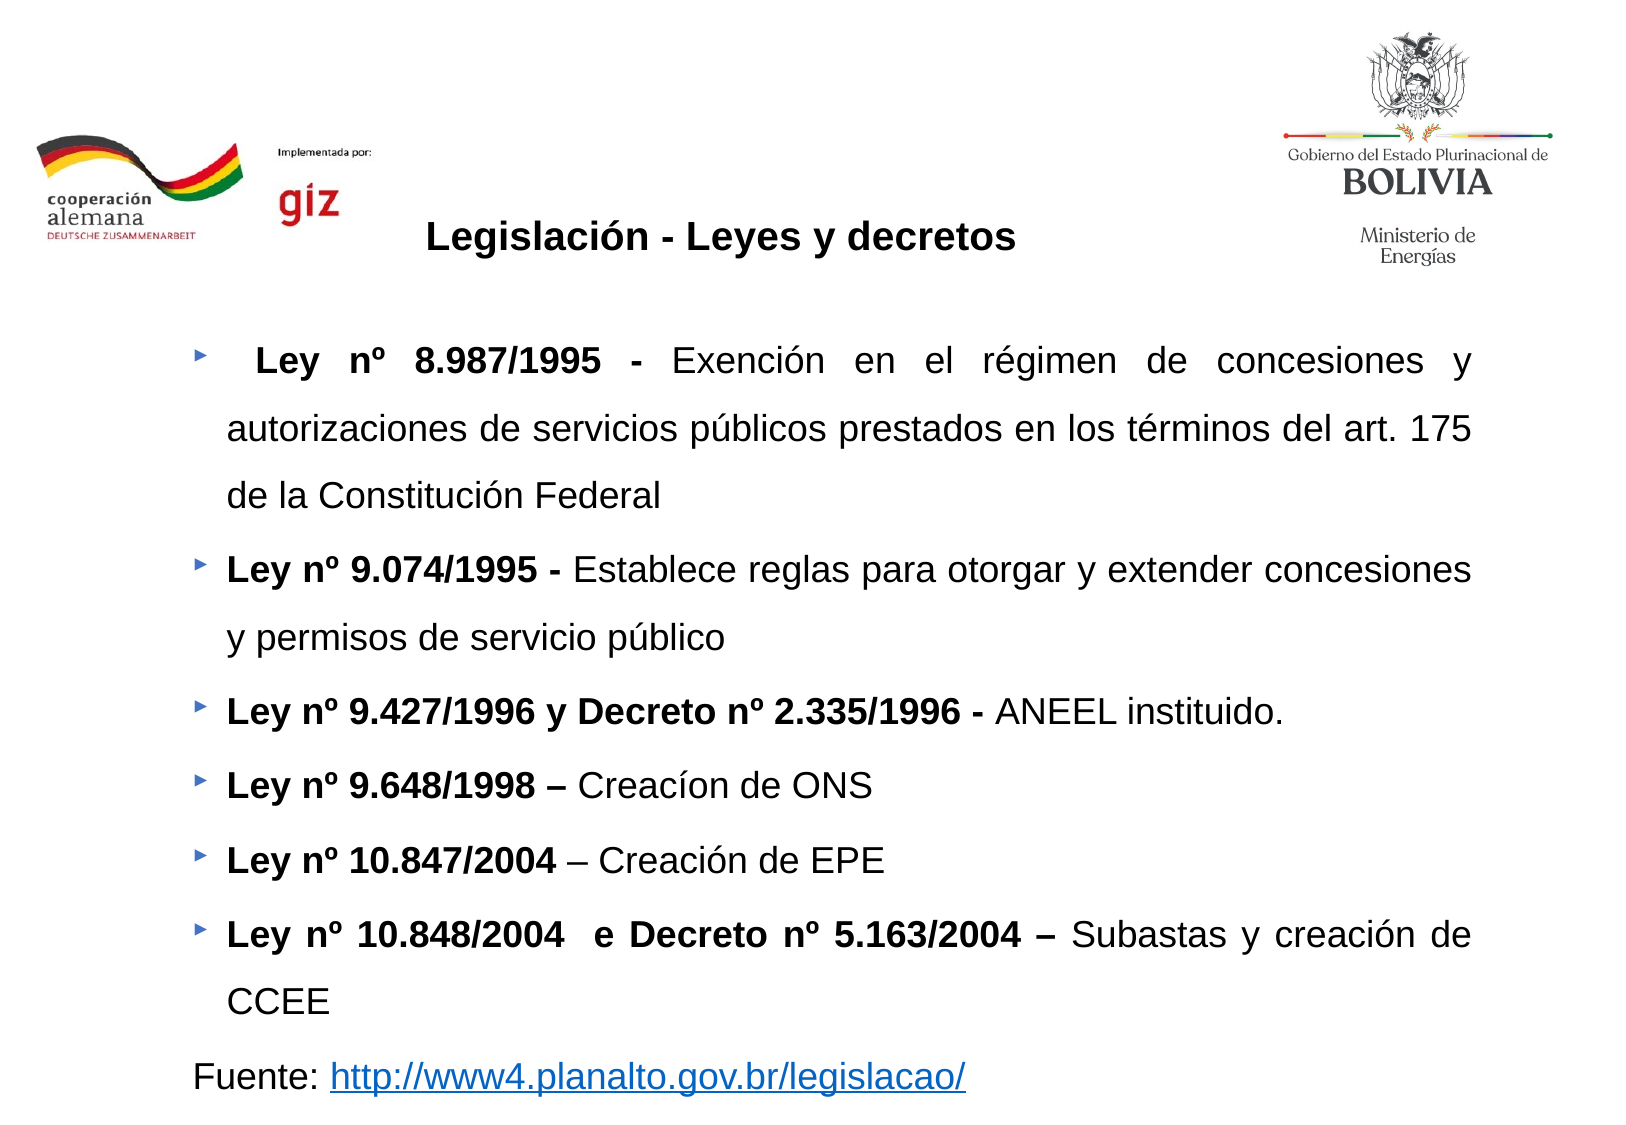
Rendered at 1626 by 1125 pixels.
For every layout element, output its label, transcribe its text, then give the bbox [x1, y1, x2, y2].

picture [1250, 0, 1585, 296]
text_box Ley nº 8.987/1995 - Exención en el régimen de concesiones y autorizaciones de servicios públicos prestados en los términos del art. 175 de la Constitución Federal Ley nº 9.074/1995 - Establece reglas para otorgar y extender concesiones y permisos de servicio público Ley nº 9.427/1996 y Decreto nº 2.335/1996 - ANEEL instituido. Ley nº 9.648/1998 – Creacíon de ONS Ley nº 10.847/2004 – Creación de EPE Ley nº 10.848/2004 e Decreto nº 5.163/2004 – Subastas y creación de CCEE Fuente: http://www4.planalto.gov.br/legislacao/ [163, 306, 1487, 1105]
picture [13, 105, 393, 267]
text_box Legislación - Leyes y decretos [393, 202, 1202, 267]
